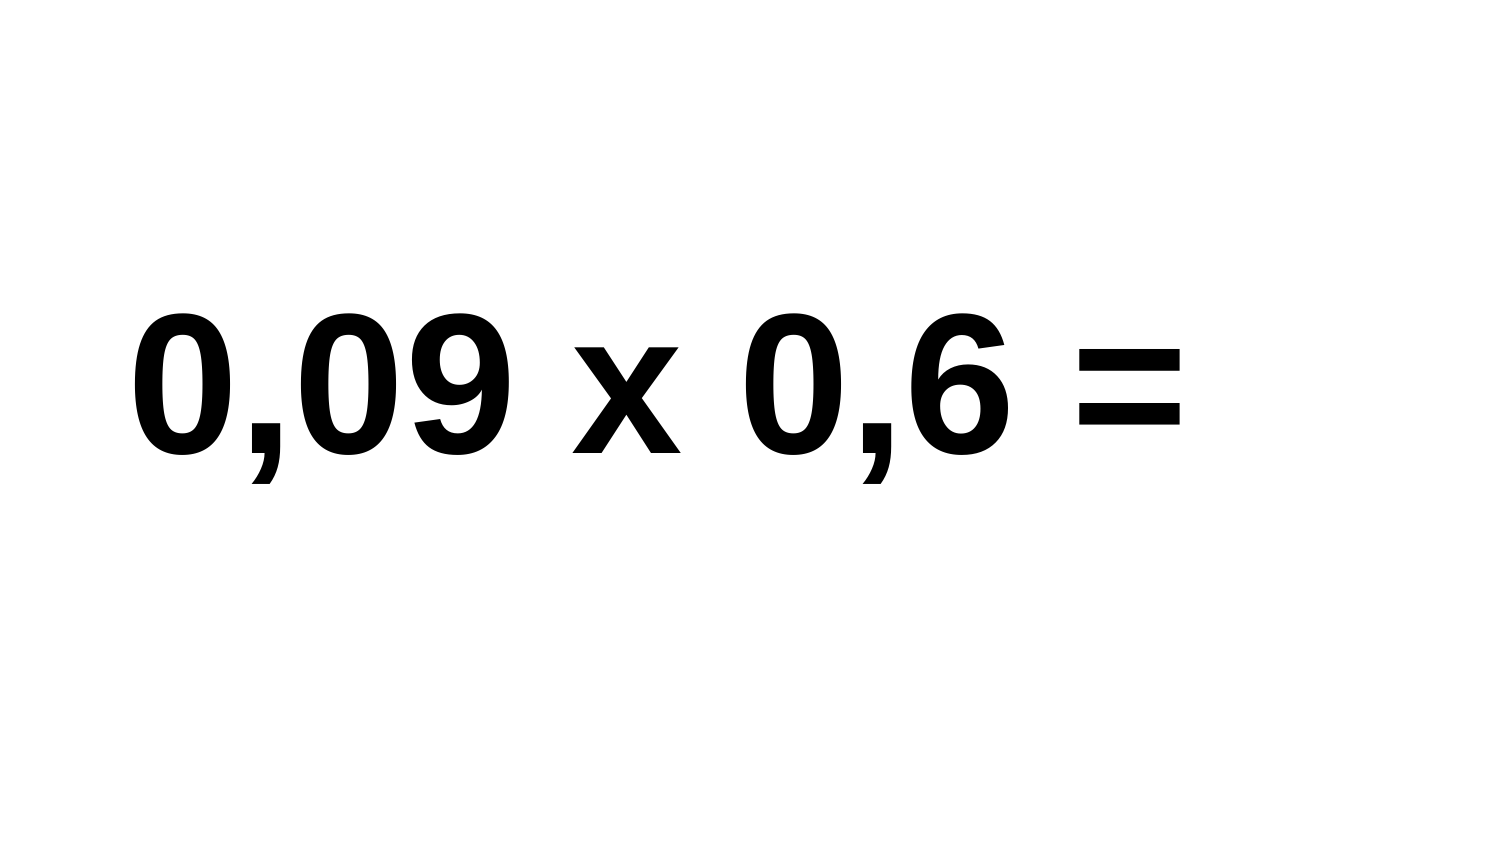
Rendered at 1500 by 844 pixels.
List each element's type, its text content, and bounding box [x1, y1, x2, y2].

text_box 0,09 x 0,6 = [112, 318, 1388, 509]
